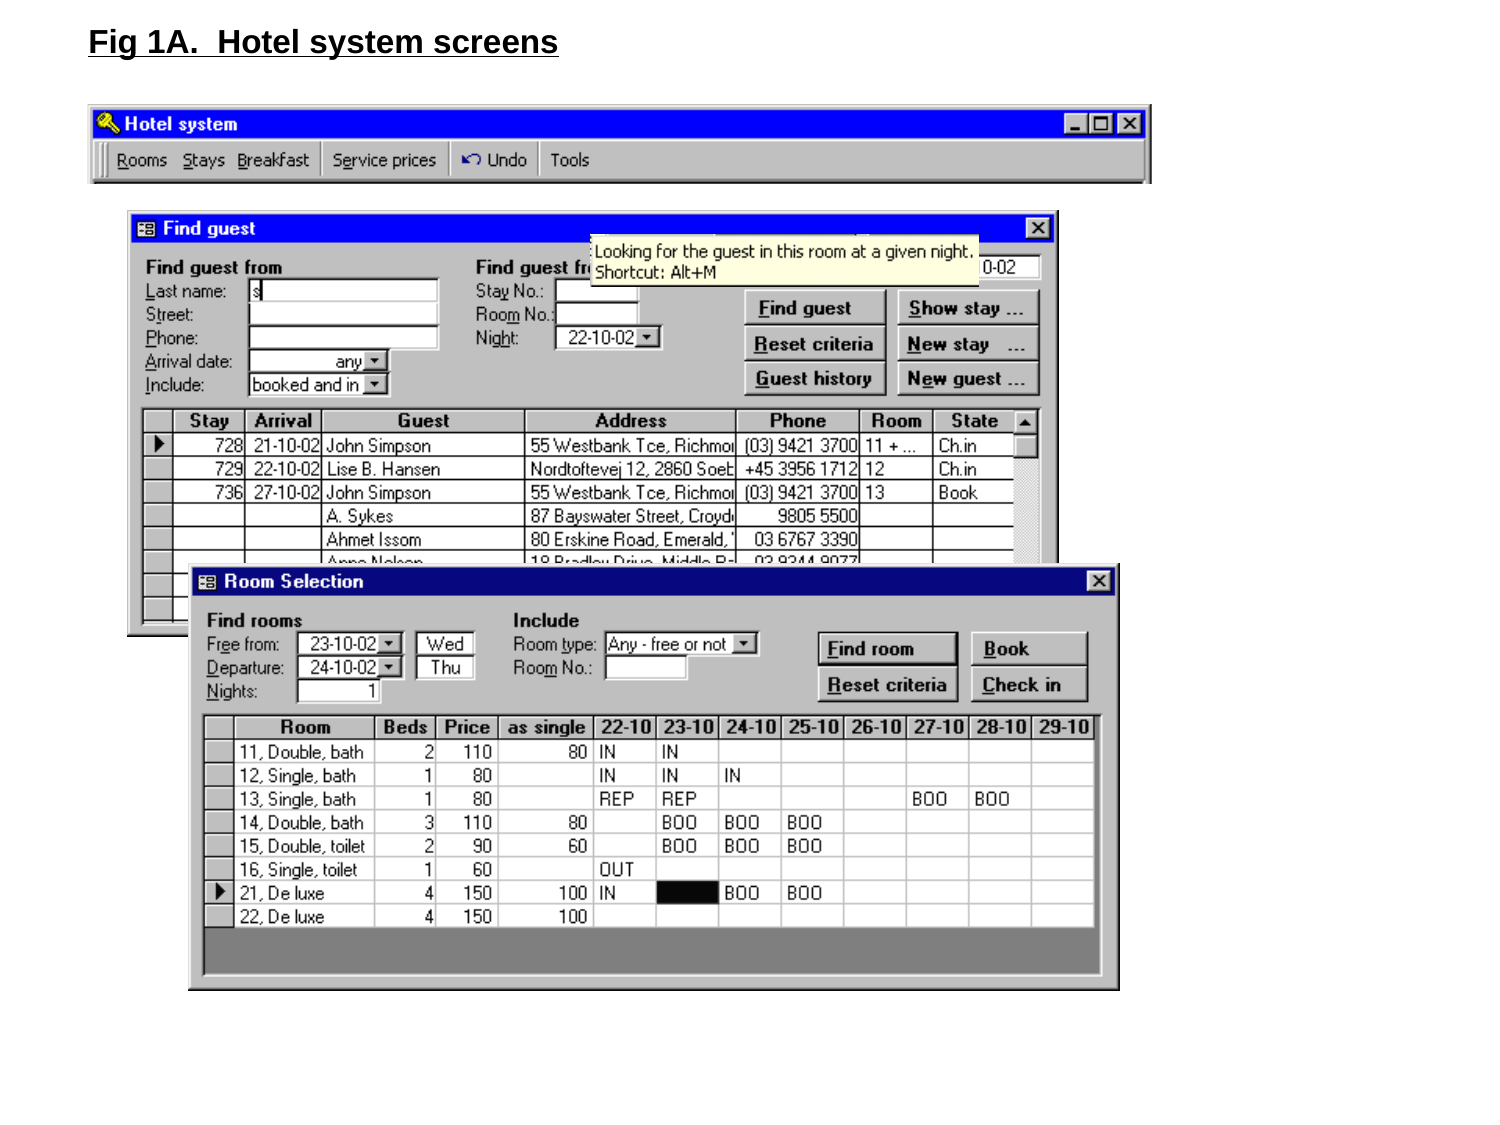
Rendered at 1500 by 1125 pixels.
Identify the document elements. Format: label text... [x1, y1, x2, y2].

text_box Fig 1A. Hotel system screens [73, 12, 1059, 88]
picture [87, 104, 1152, 184]
picture [127, 210, 1120, 991]
